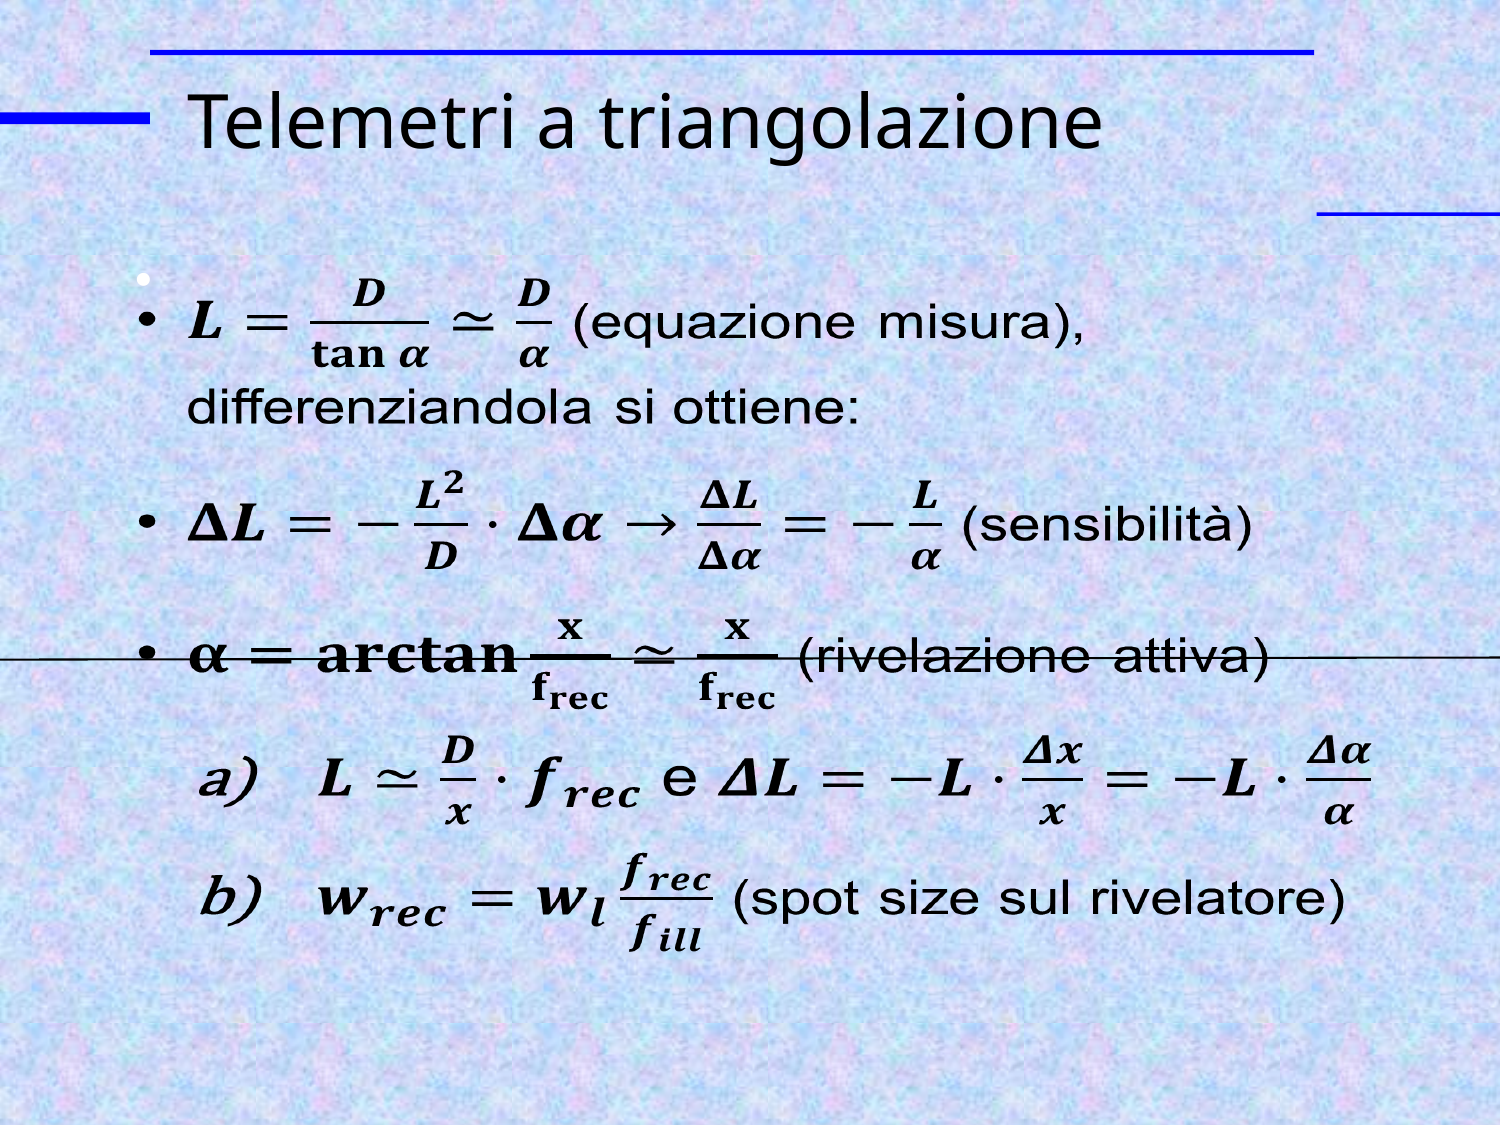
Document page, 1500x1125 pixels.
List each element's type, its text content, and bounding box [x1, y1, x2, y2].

picture [0, 0, 1500, 659]
title Telemetri a triangolazione [187, 87, 1276, 188]
picture [0, 658, 1500, 1125]
list [134, 255, 1463, 954]
